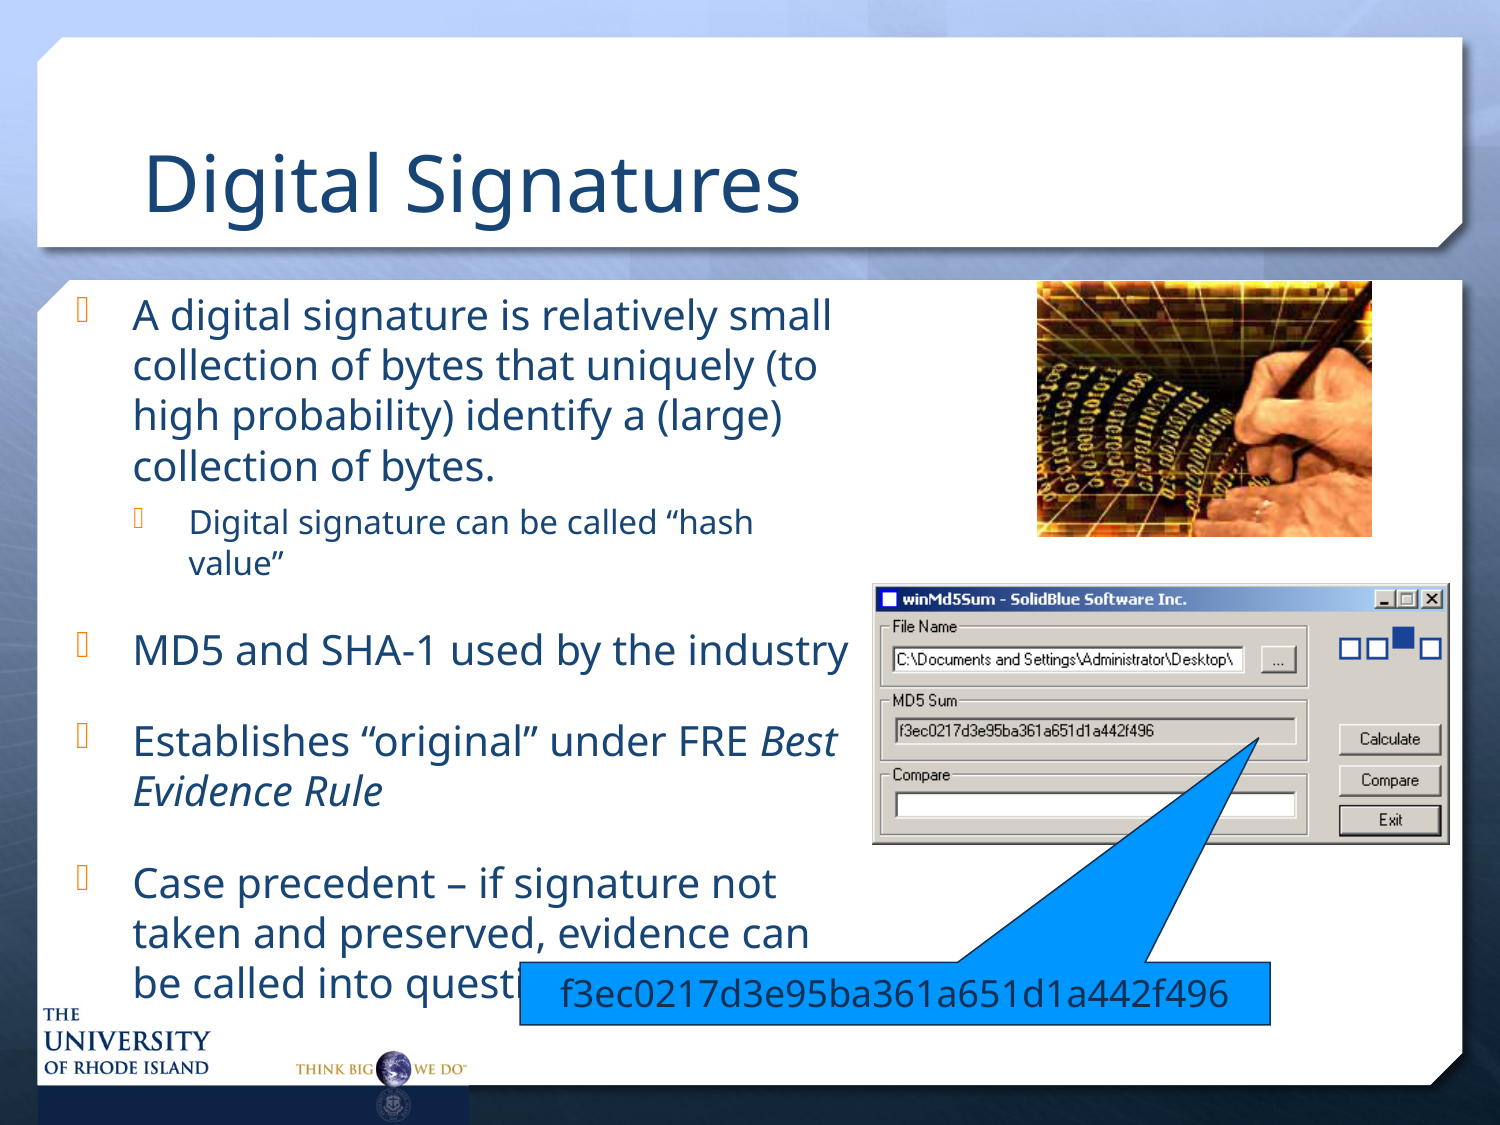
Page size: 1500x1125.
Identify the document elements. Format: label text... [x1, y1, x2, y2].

text_box f3ec0217d3e95ba361a651d1a442f496 [520, 865, 1271, 1025]
picture [38, 1004, 469, 1125]
title Digital Signatures [127, 48, 1372, 236]
picture [1036, 280, 1373, 538]
picture [871, 582, 1451, 845]
list A digital signature is relatively small collection of bytes that uniquely (to high probability) identify a (large) collection of bytes. Digital signature can be called “hash value” MD5 and SHA-1 used by the industry Establishes “original” under FRE Best Evidence Rule Case precedent – if signature not taken and preserved, evidence can be called into question [61, 281, 873, 1054]
